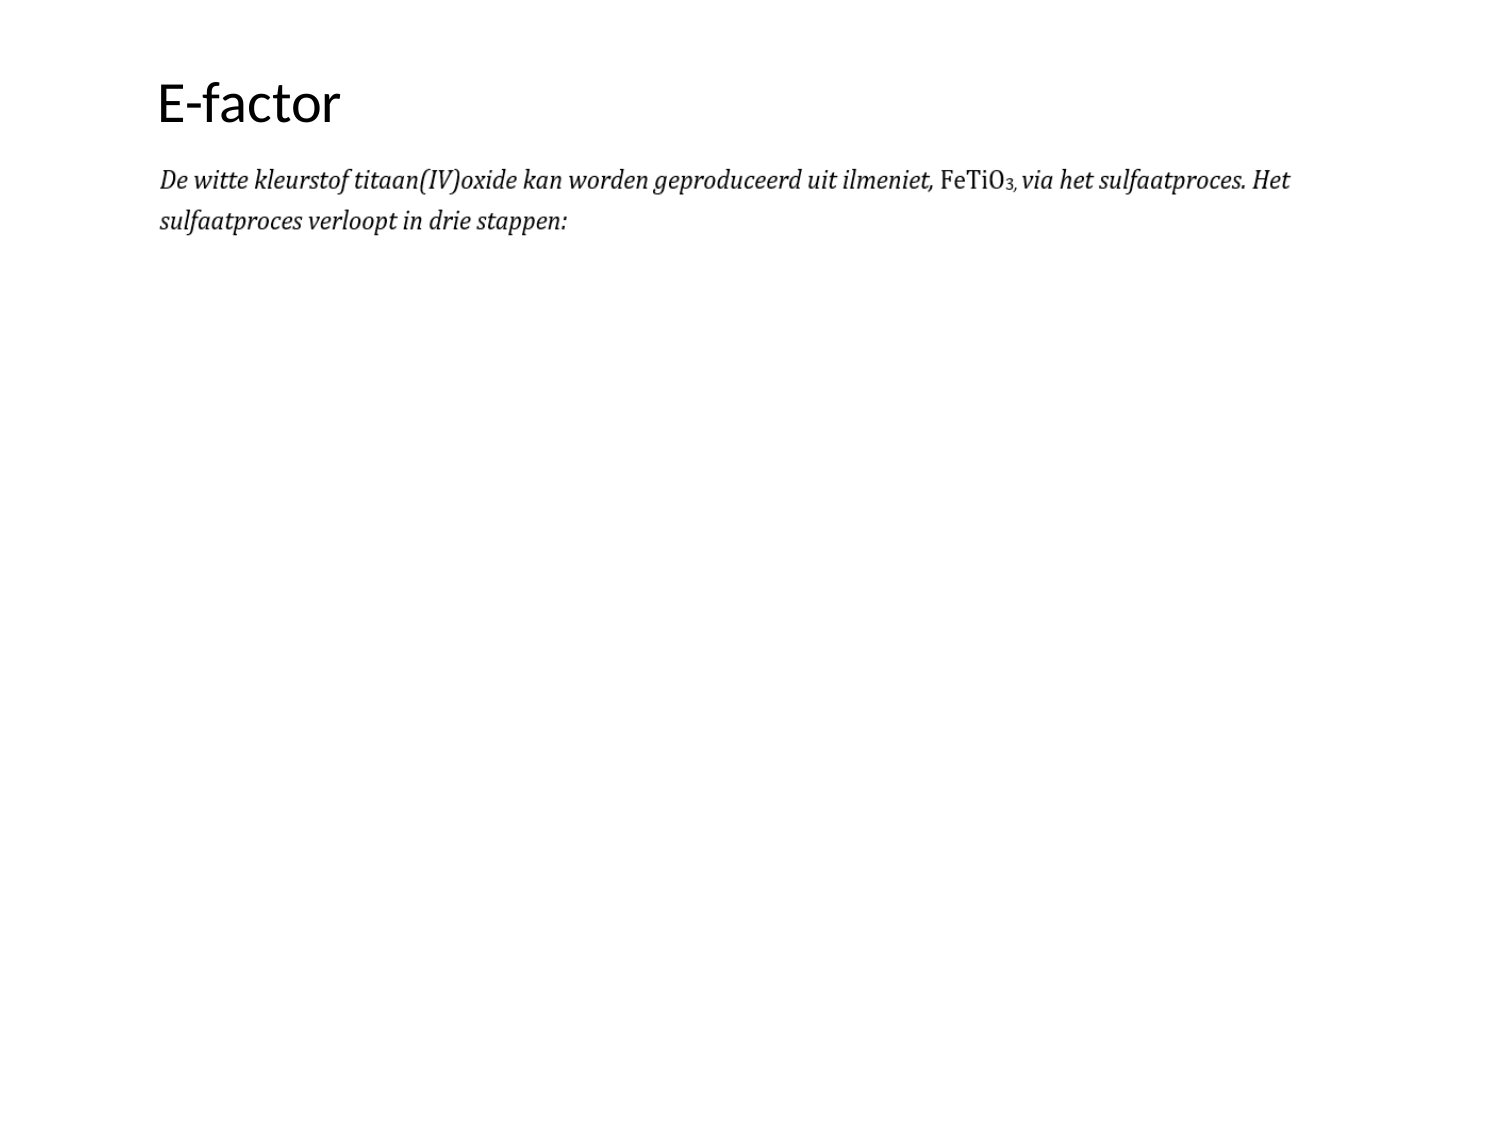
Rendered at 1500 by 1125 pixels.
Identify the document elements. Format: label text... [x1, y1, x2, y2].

text_box E-factor [142, 57, 1463, 167]
picture [155, 162, 1463, 244]
